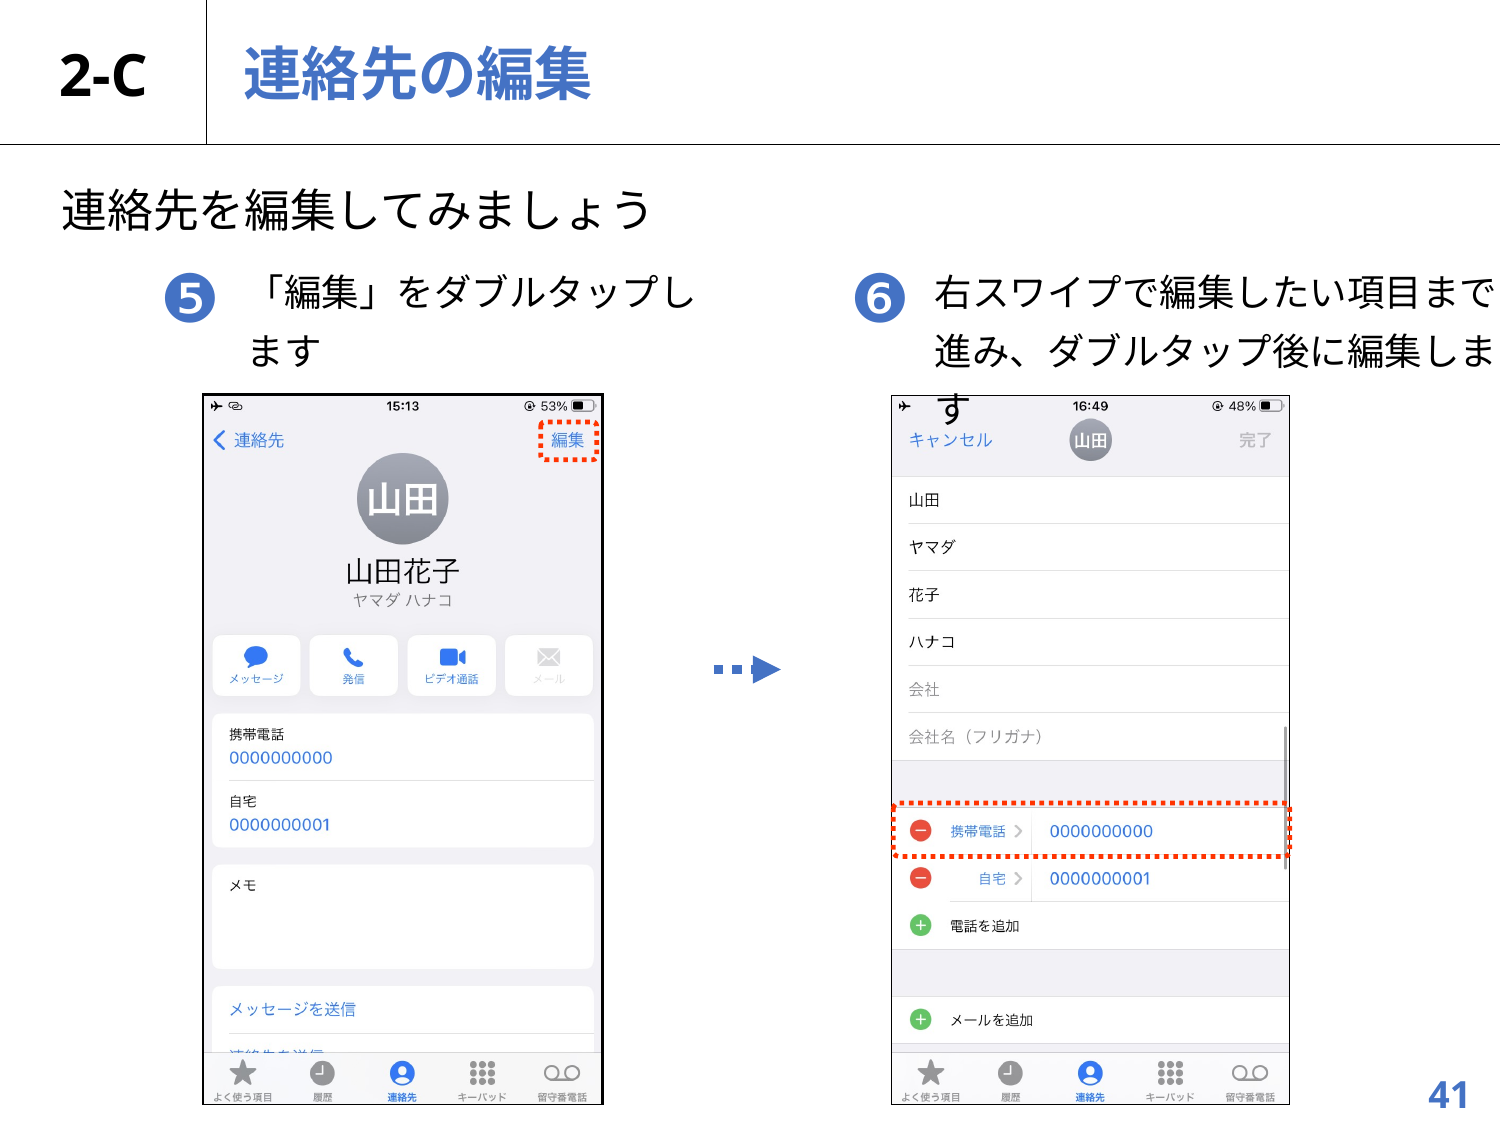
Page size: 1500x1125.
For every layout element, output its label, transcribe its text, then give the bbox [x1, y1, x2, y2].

picture [203, 394, 603, 1105]
text_box 「編集」をダブルタップします [231, 274, 727, 439]
text_box ❺ [145, 274, 223, 343]
text_box 41 [1399, 1063, 1500, 1123]
text_box 連絡先を編集してみましょう [46, 180, 1422, 274]
title 連絡先の編集 [228, 36, 1472, 116]
text_box 2-C [0, 0, 207, 147]
picture [891, 395, 1290, 1105]
text_box 右スワイプで編集したい項目まで進み、ダブルタップ後に編集します [919, 248, 1500, 439]
text_box ❻ [835, 274, 919, 343]
